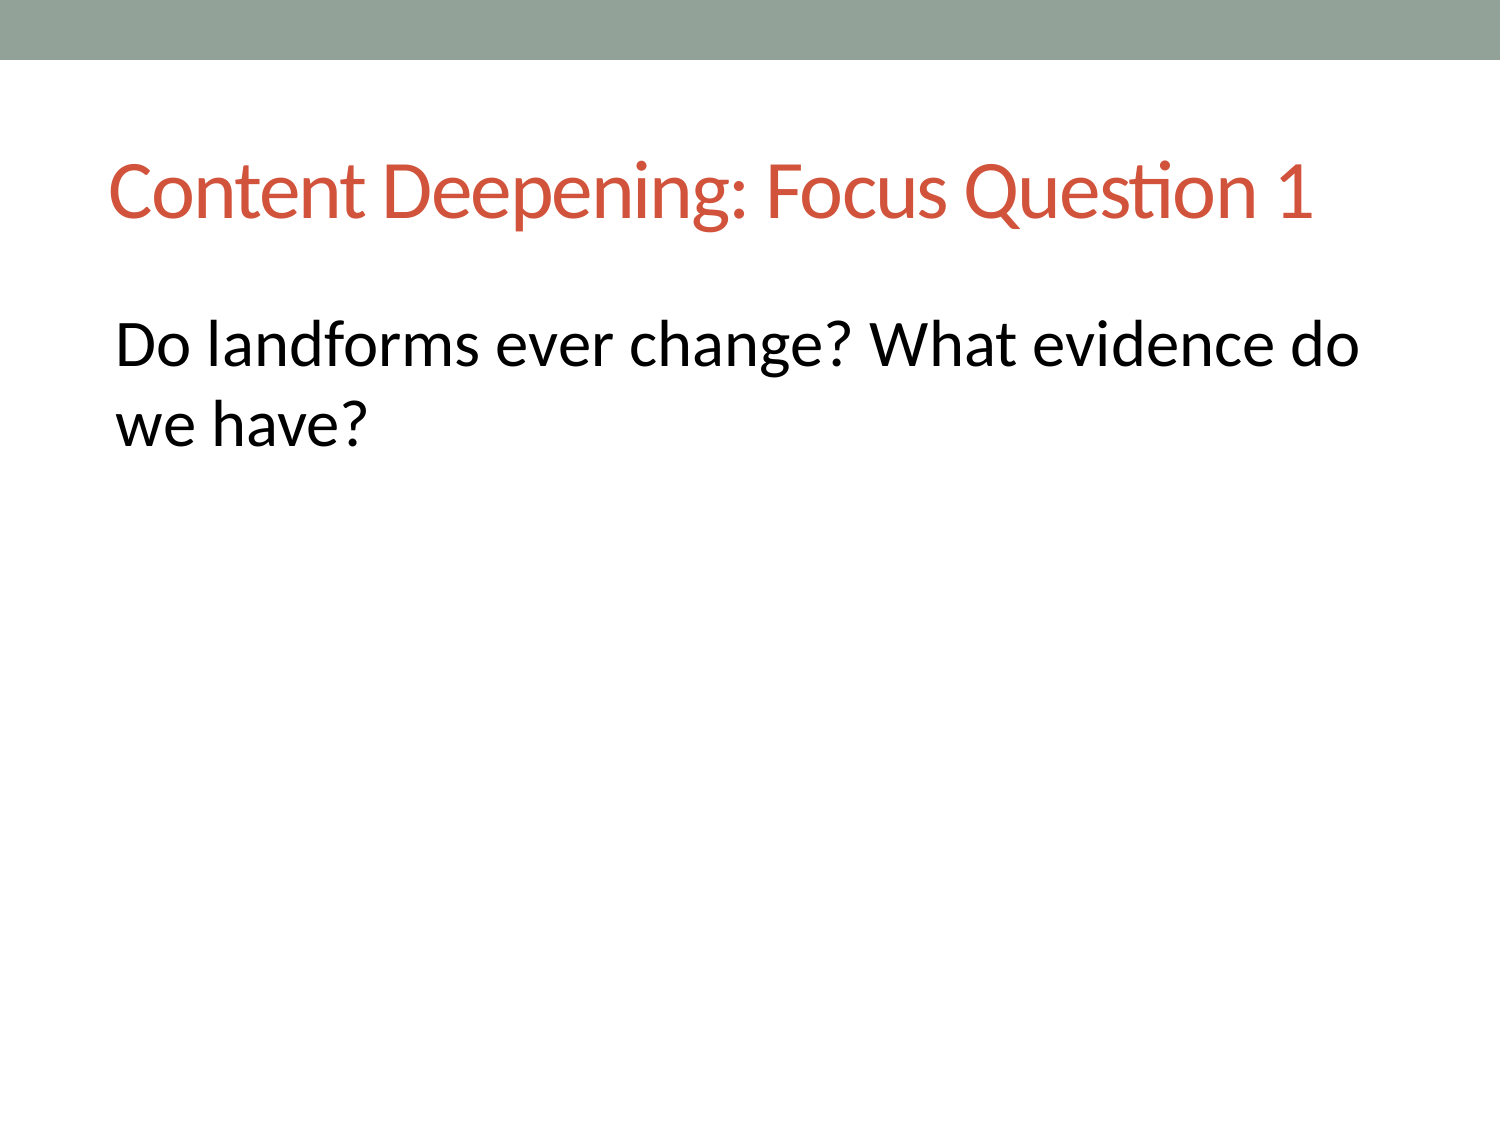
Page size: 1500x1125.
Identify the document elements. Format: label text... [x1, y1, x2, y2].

title Content Deepening: Focus Question 1 [94, 103, 1425, 267]
list Do landforms ever change? What evidence do we have? [100, 292, 1428, 1030]
